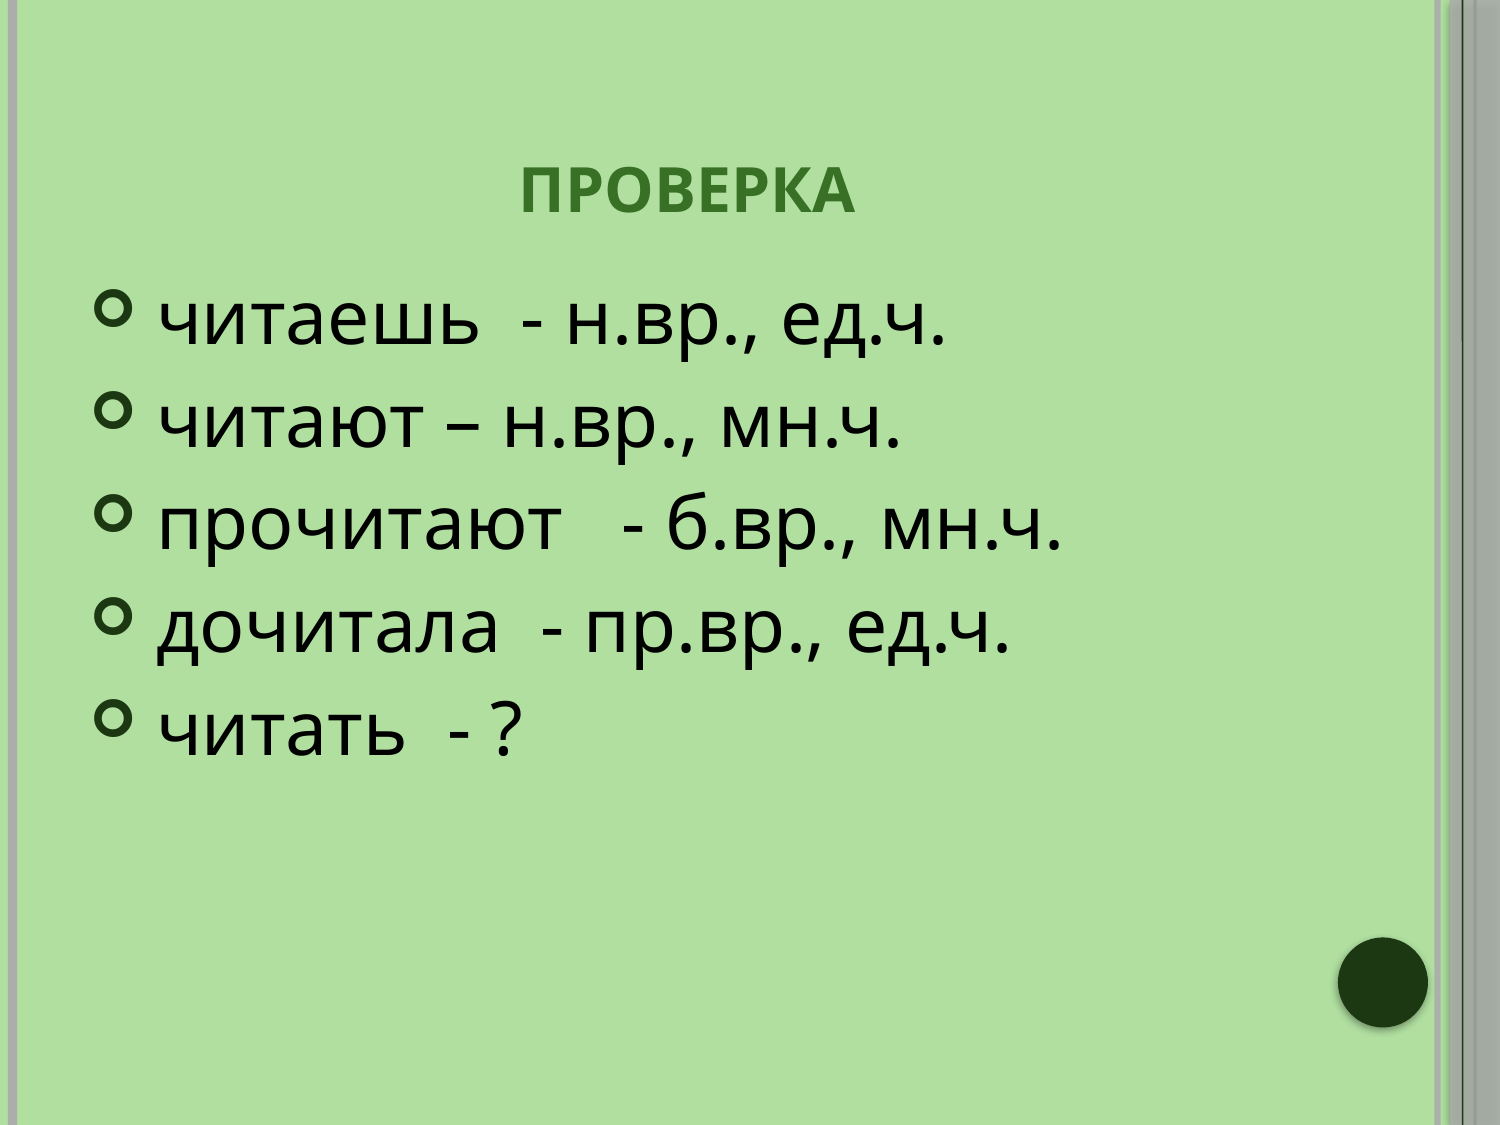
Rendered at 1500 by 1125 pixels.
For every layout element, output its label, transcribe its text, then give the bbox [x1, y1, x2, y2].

title Проверка [75, 45, 1300, 233]
text_box читаешь - н.вр., ед.ч. читают – н.вр., мн.ч. прочитают - б.вр., мн.ч. дочитала - пр.вр., ед.ч. читать - ? [75, 262, 1388, 1005]
